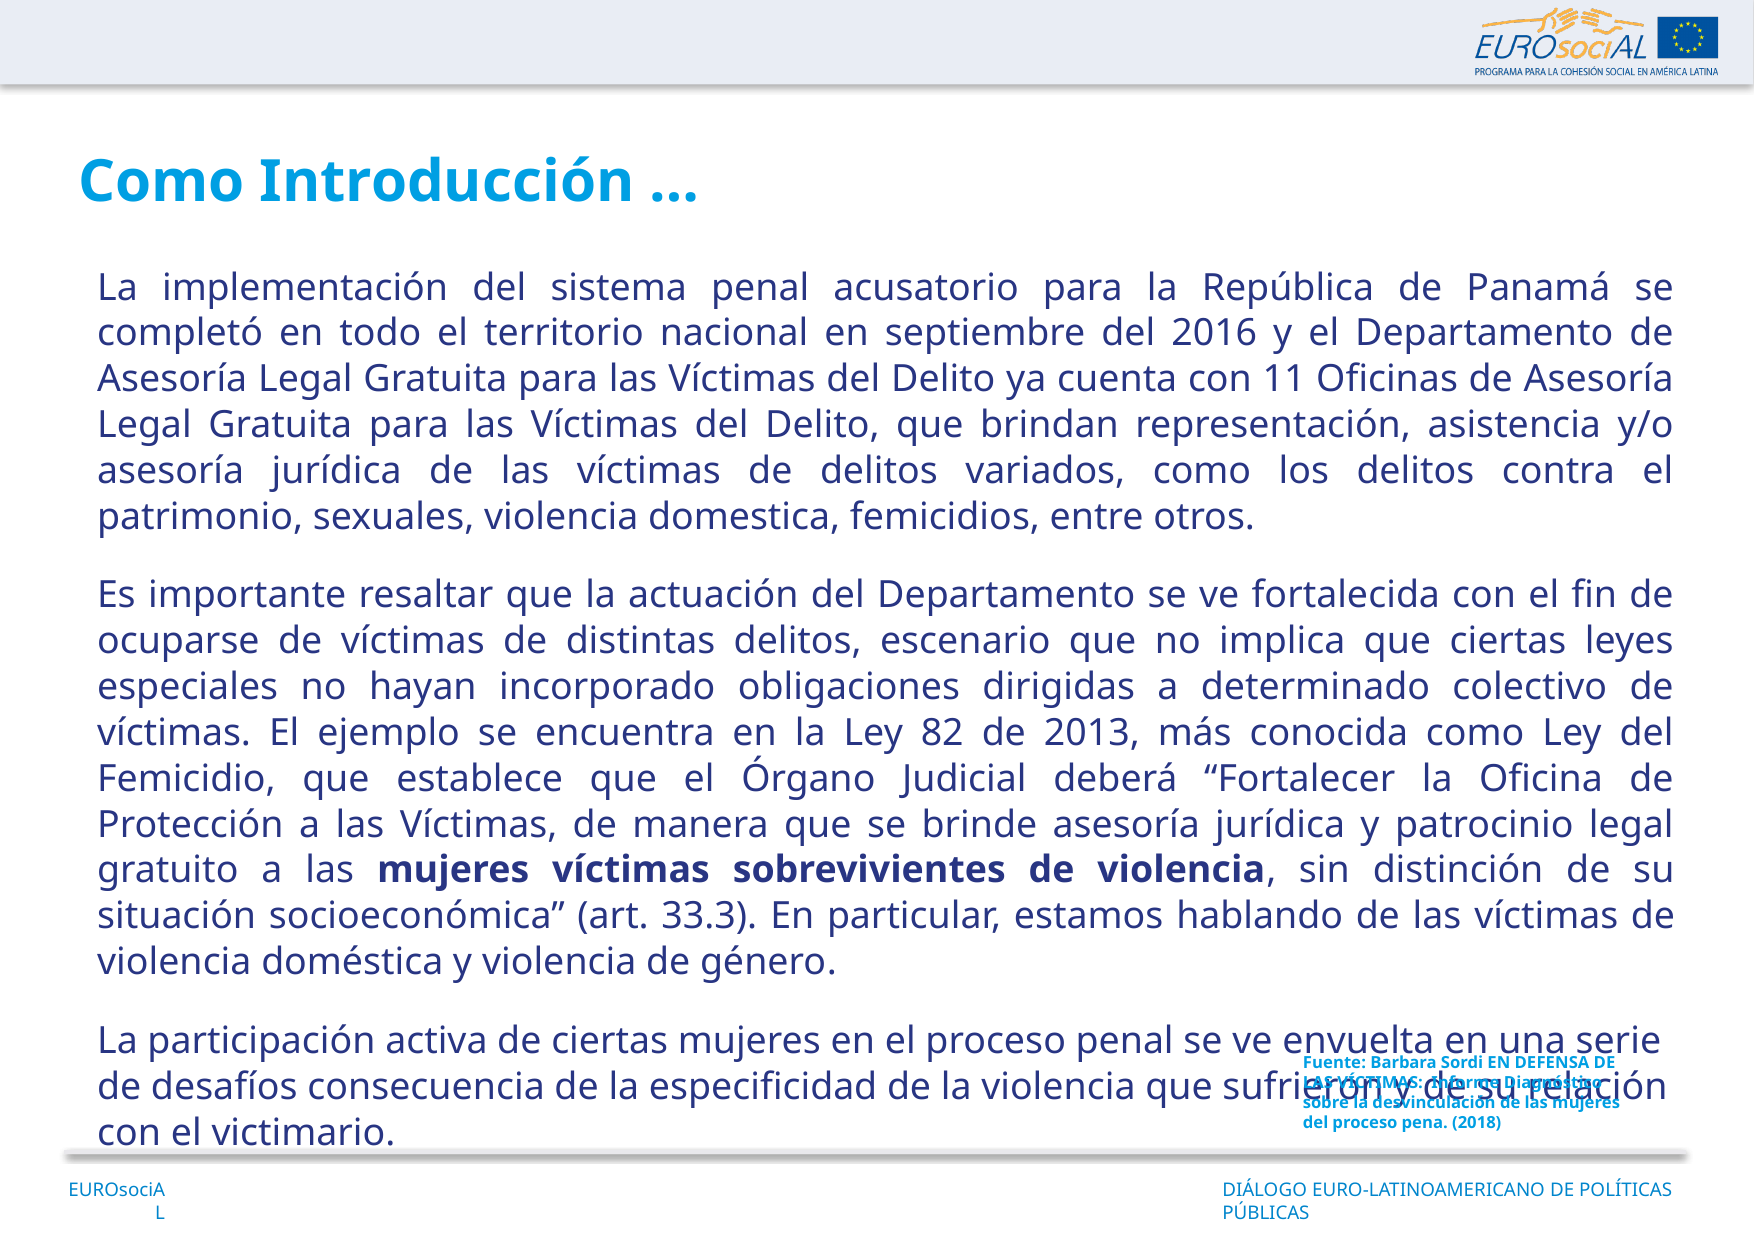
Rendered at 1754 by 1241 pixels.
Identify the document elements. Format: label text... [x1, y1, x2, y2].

picture [1249, 1208, 1254, 1217]
picture [1467, 0, 1728, 85]
text_box La implementación del sistema penal acusatorio para la República de Panamá se completó en todo el territorio nacional en septiembre del 2016 y el Departamento de Asesoría Legal Gratuita para las Víctimas del Delito ya cuenta con 11 Oficinas de Asesoría Legal Gratuita para las Víctimas del Delito, que brindan representación, asistencia y/o asesoría jurídica de las víctimas de delitos variados, como los delitos contra el patrimonio, sexuales, violencia domestica, femicidios, entre otros. Es importante resaltar que la actuación del Departamento se ve fortalecida con el fin de ocuparse de víctimas de distintas delitos, escenario que no implica que ciertas leyes especiales no hayan incorporado obligaciones dirigidas a determinado colectivo de víctimas. El ejemplo se encuentra en la Ley 82 de 2013, más conocida como Ley del Femicidio, que establece que el Órgano Judicial deberá “Fortalecer la Oficina de Protección a las Víctimas, de manera que se brinde asesoría jurídica y patrocinio legal gratuito a las mujeres víctimas sobrevivientes de violencia, sin distinción de su situación socioeconómica” (art. 33.3). En particular, estamos hablando de las víctimas de violencia doméstica y violencia de género. La participación activa de ciertas mujeres en el proceso penal se ve envuelta en una serie de desafíos consecuencia de la especificidad de la violencia que sufrieron y de su relación con el victimario. [97, 242, 1676, 1126]
text_box Fuente: Barbara Sordi EN DEFENSA DE LAS VÍCTIMAS: Informe Diagnóstico sobre la desvinculación de las mujeres del proceso pena. (2018) [1288, 1044, 1642, 1127]
text_box Como Introducción … [63, 135, 1642, 231]
